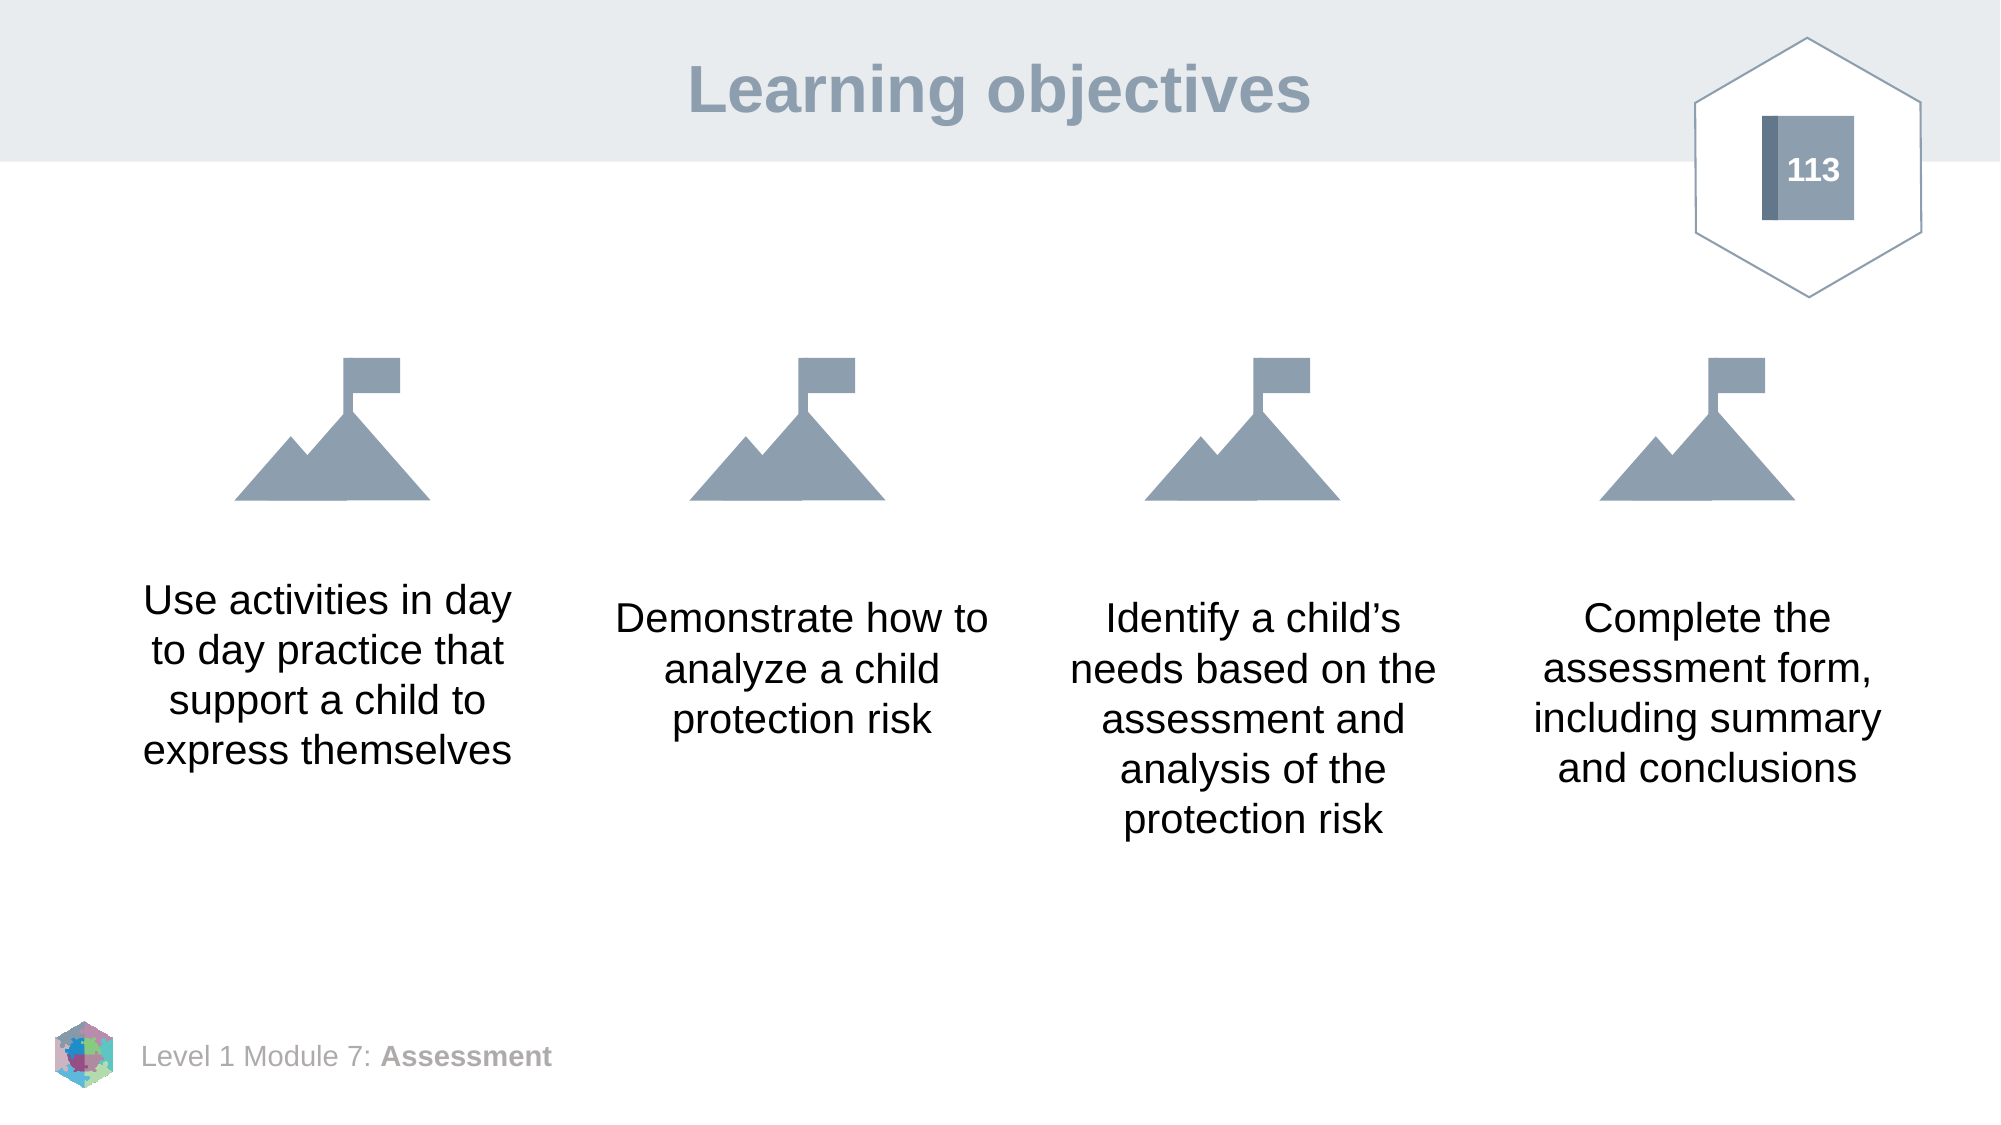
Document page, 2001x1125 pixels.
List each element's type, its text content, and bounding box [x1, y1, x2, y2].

text_box Demonstrate how to analyze a child protection risk [596, 583, 1009, 749]
picture [55, 1021, 113, 1088]
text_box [1677, 55, 1939, 280]
text_box Complete the assessment form, including summary and conclusions [1513, 583, 1903, 799]
title Learning objectives [137, 19, 1863, 163]
text_box Use activities in day to day practice that support a child to express themselves [121, 565, 534, 781]
text_box Identify a child’s needs based on the assessment and analysis of the protection risk [1047, 583, 1460, 849]
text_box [1144, 357, 1341, 501]
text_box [234, 357, 431, 501]
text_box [689, 357, 886, 501]
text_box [1599, 357, 1796, 501]
